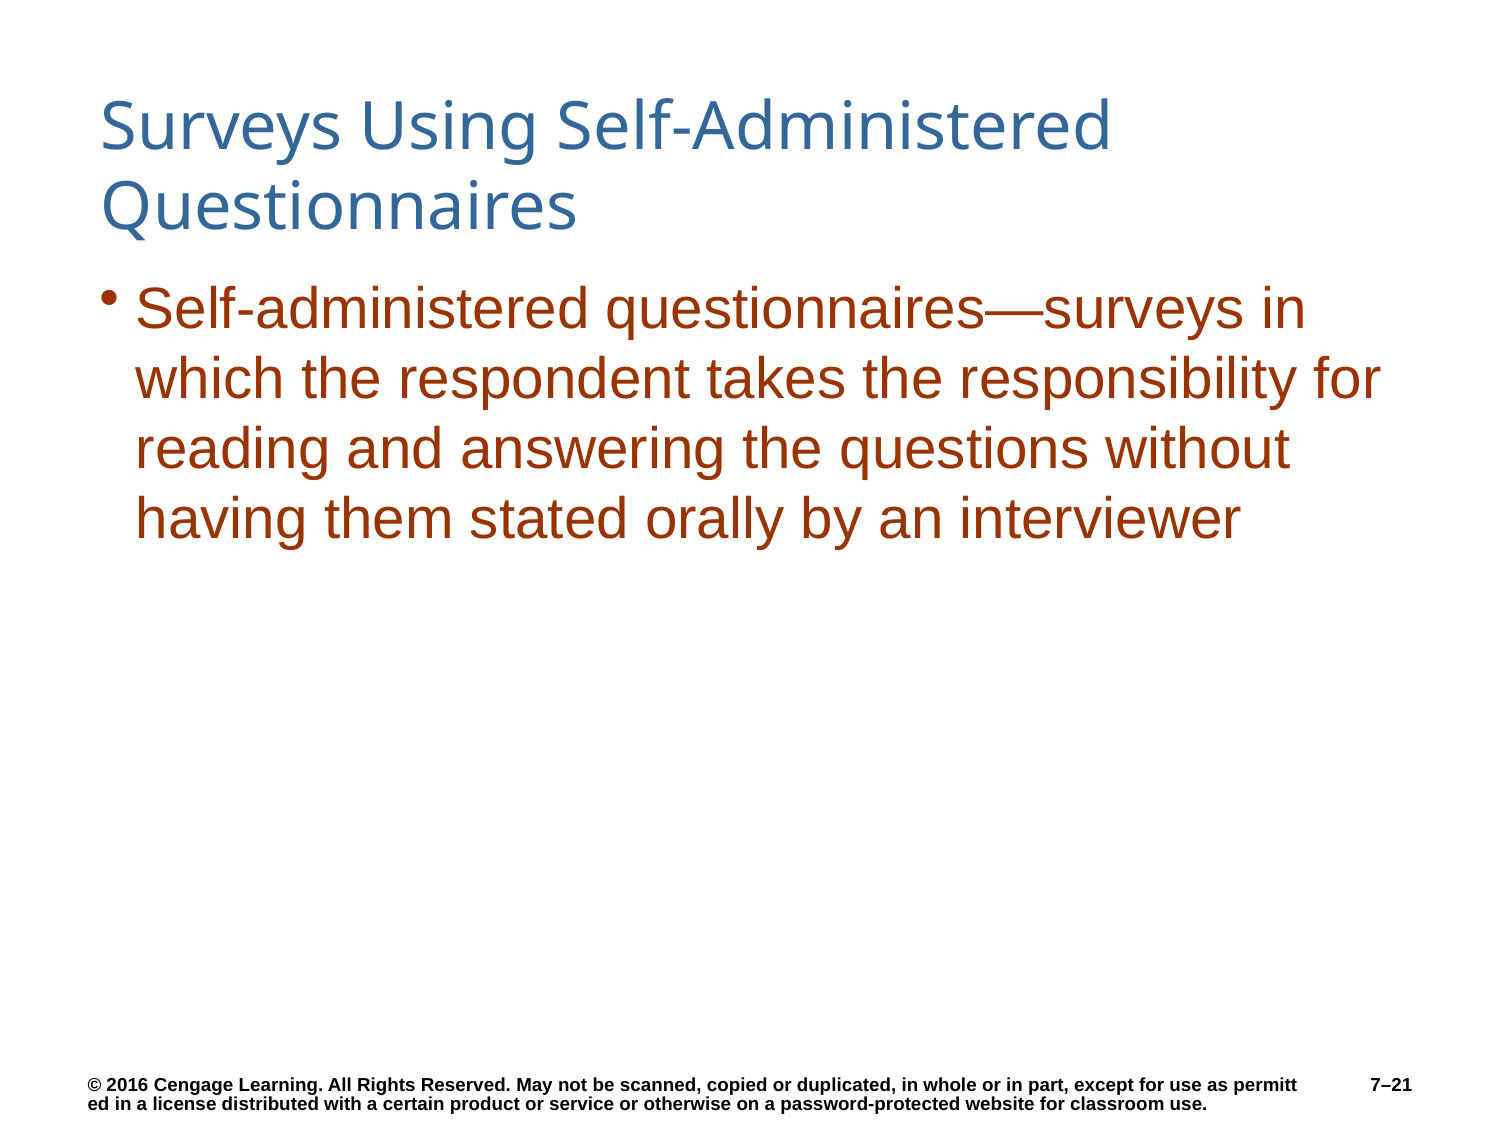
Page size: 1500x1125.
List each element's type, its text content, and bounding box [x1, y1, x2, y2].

slide_number 7–21 [1050, 1042, 1413, 1103]
title Surveys Using Self-Administered Questionnaires [85, 75, 1411, 171]
footer © 2016 Cengage Learning. All Rights Reserved. May not be scanned, copied or duplicated, in whole or in part, except for use as permitted in a license distributed with a certain product or service or otherwise on a password-protected website for classroom use. [87, 1057, 1050, 1103]
list Self-administered questionnaires—surveys in which the respondent takes the responsibility for reading and answering the questions without having them stated orally by an interviewer [84, 262, 1414, 1013]
